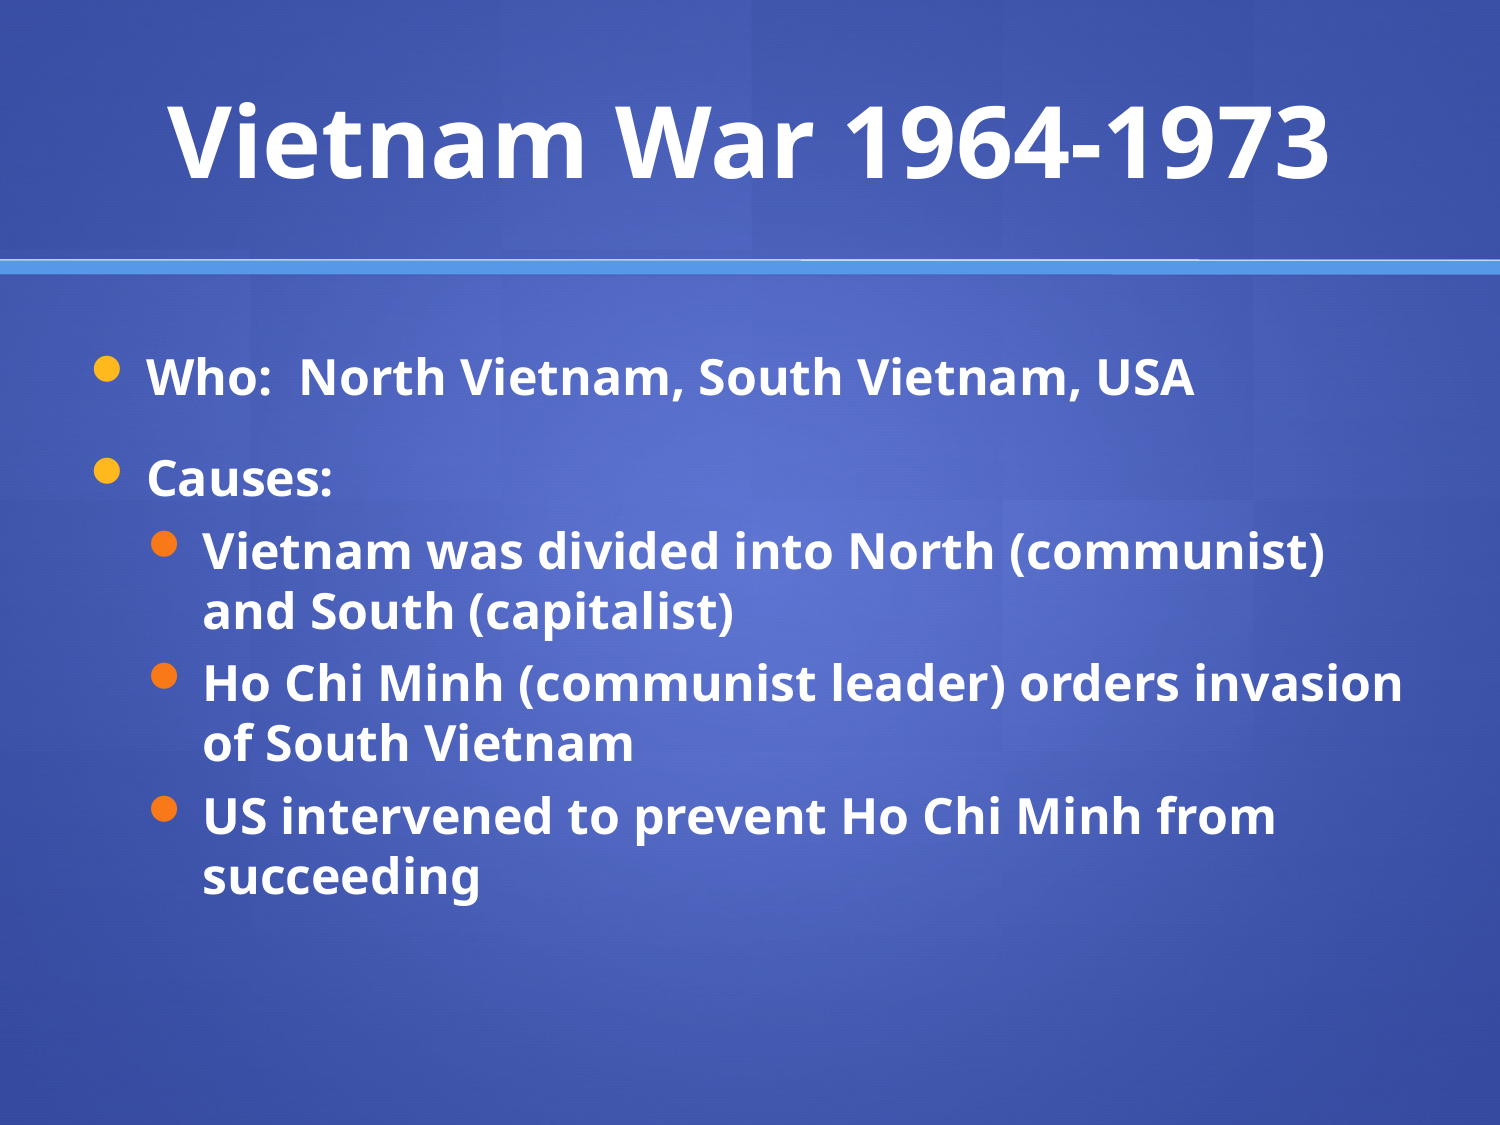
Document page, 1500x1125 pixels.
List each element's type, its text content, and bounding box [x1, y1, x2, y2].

title Vietnam War 1964-1973 [75, 45, 1425, 233]
list Who: North Vietnam, South Vietnam, USA Causes: Vietnam was divided into North (communist) and South (capitalist) Ho Chi Minh (communist leader) orders invasion of South Vietnam US intervened to prevent Ho Chi Minh from succeeding [75, 337, 1425, 988]
